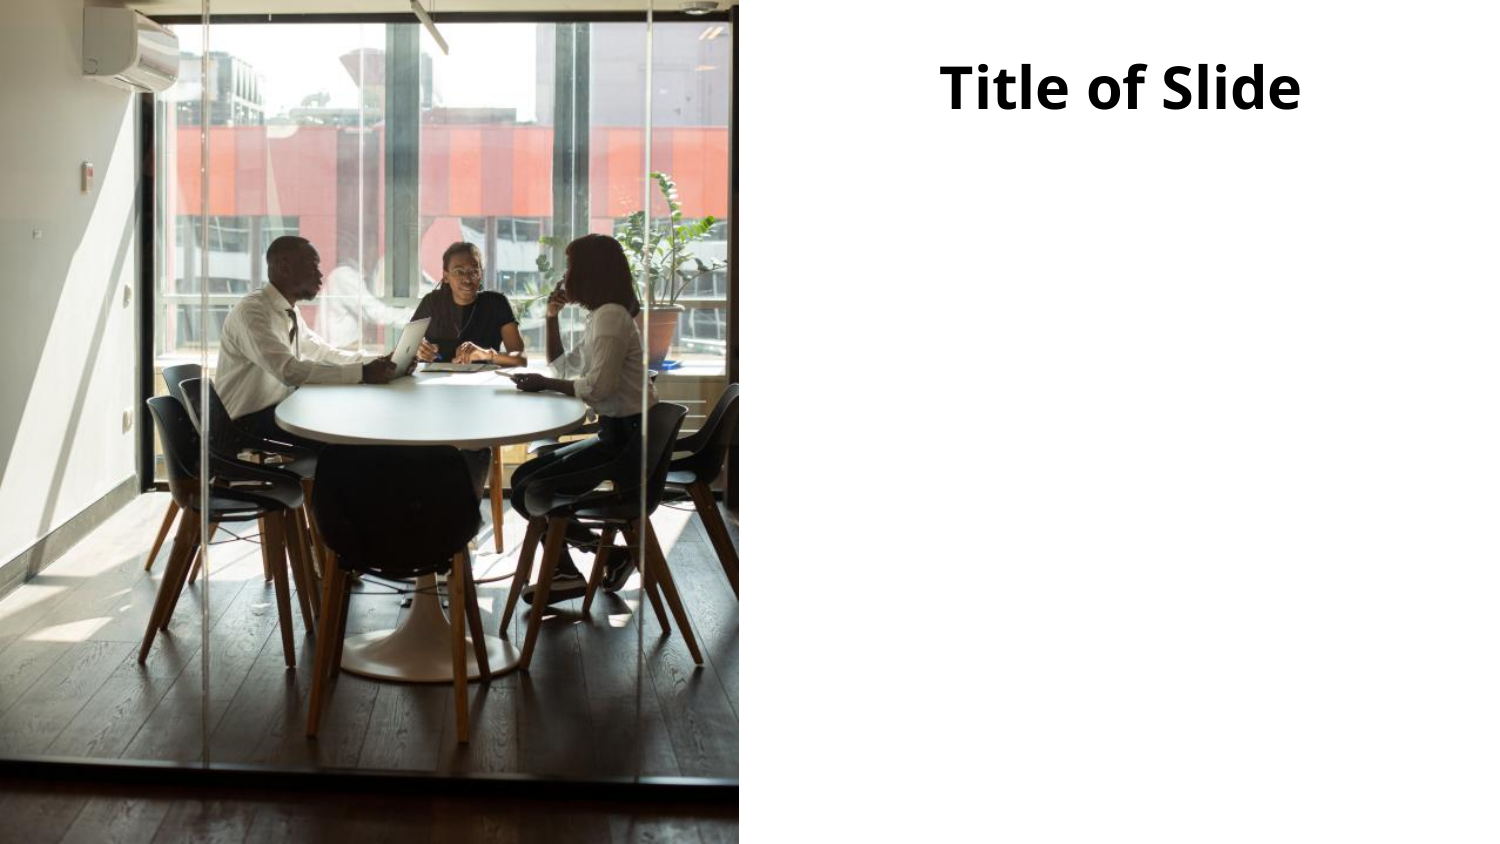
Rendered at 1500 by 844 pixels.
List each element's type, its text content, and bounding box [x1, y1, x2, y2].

picture [0, 0, 739, 844]
title Title of Slide [777, 51, 1466, 200]
